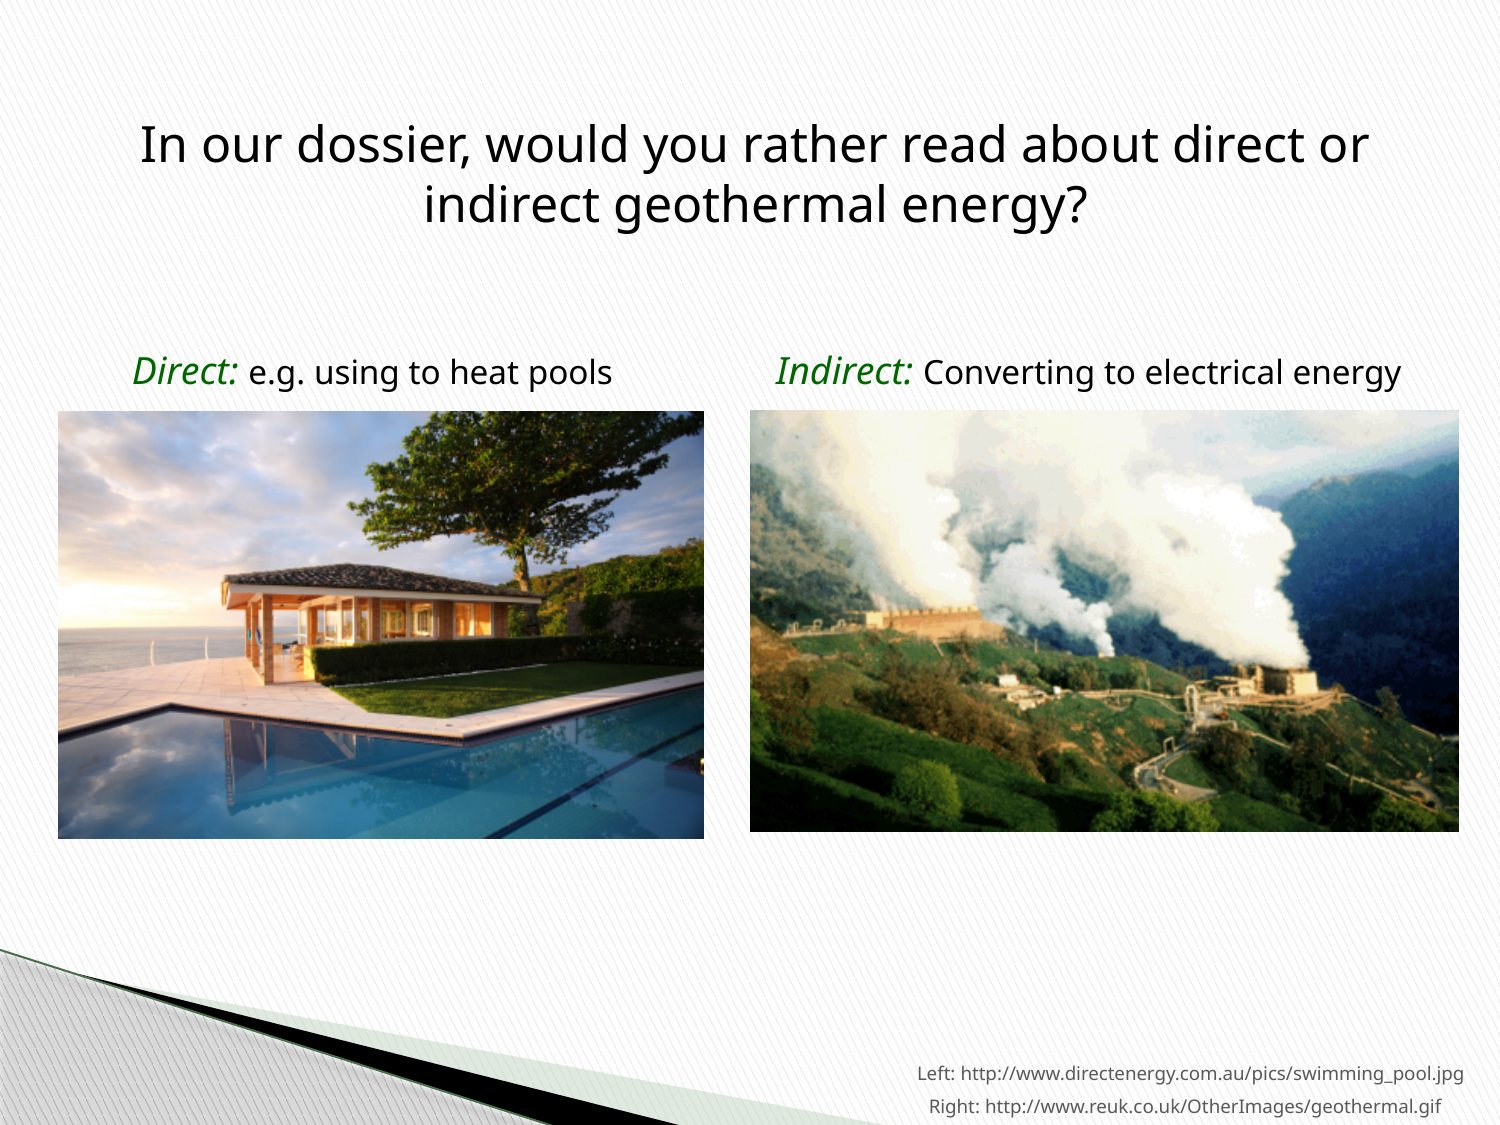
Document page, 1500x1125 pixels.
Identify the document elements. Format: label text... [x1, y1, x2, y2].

picture [749, 409, 1459, 833]
text_box Direct: e.g. using to heat pools [117, 339, 692, 400]
picture [58, 411, 704, 840]
text_box Left: http://www.directenergy.com.au/pics/swimming_pool.jpg [902, 1054, 1500, 1092]
text_box Indirect: Converting to electrical energy [761, 339, 1418, 400]
text_box In our dossier, would you rather read about direct or indirect geothermal energy? [81, 105, 1430, 241]
text_box Right: http://www.reuk.co.uk/OtherImages/geothermal.gif [913, 1092, 1500, 1125]
